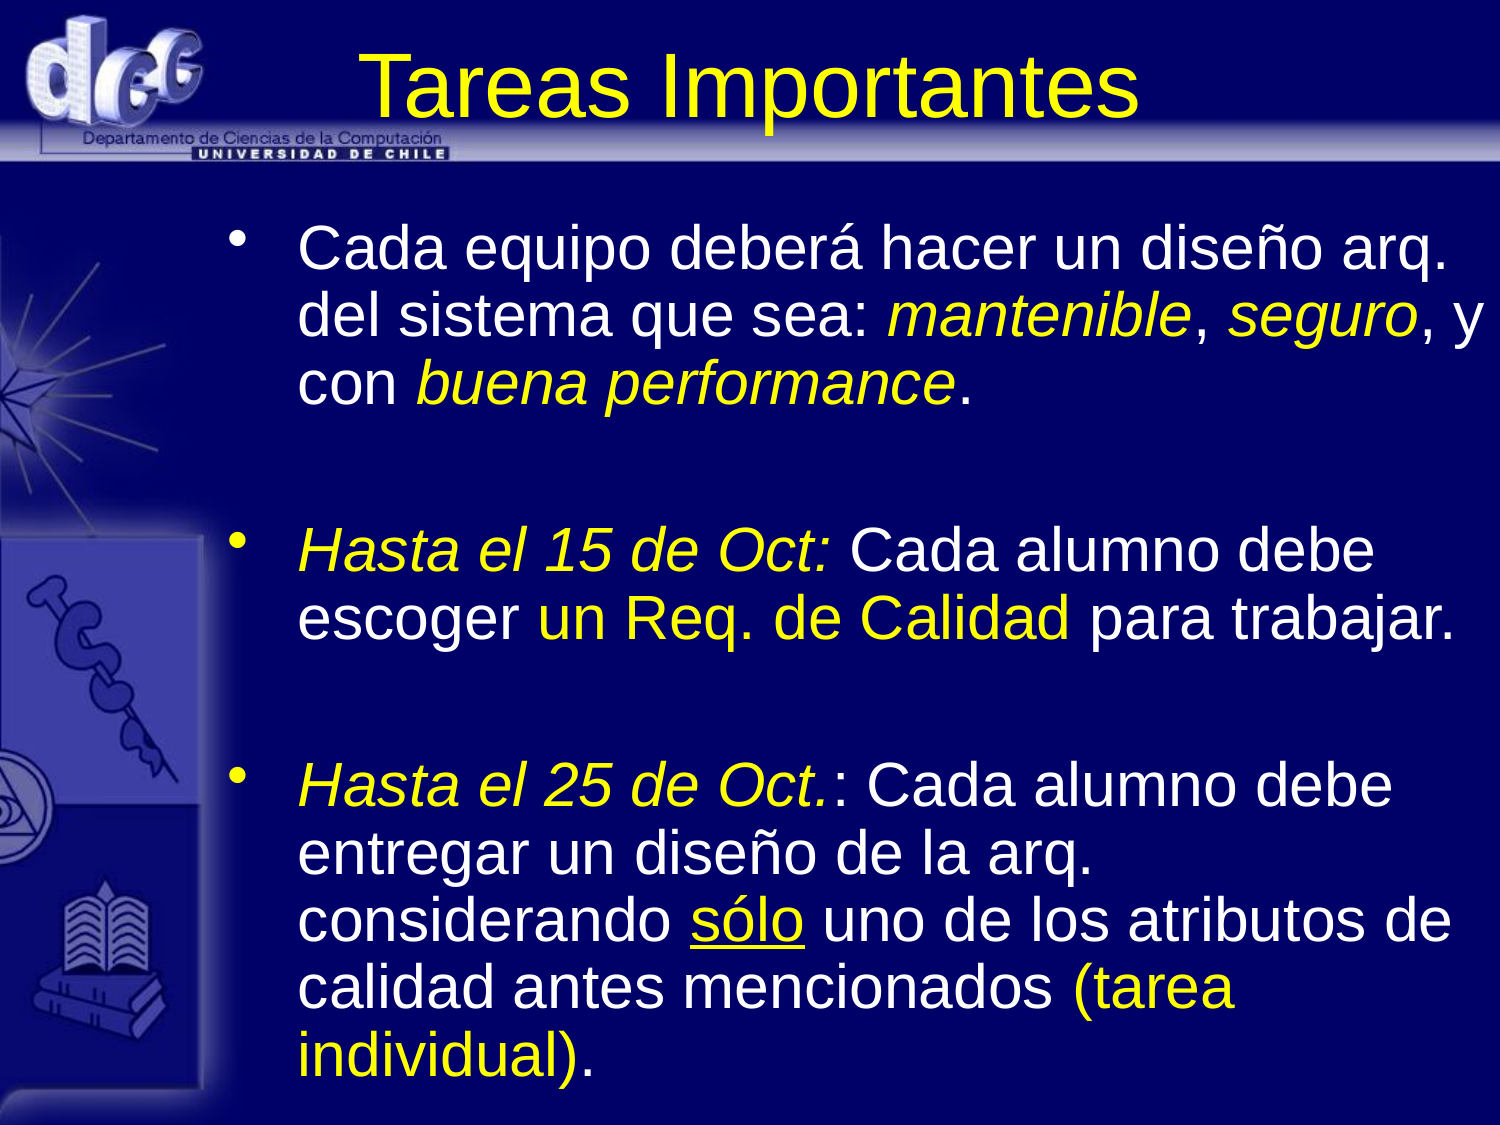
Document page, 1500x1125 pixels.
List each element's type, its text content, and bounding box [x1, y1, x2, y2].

title Tareas Importantes [112, 0, 1388, 163]
picture [0, 0, 1500, 1125]
list Cada equipo deberá hacer un diseño arq. del sistema que sea: mantenible, seguro, y con buena performance. Hasta el 15 de Oct: Cada alumno debe escoger un Req. de Calidad para trabajar. Hasta el 25 de Oct.: Cada alumno debe entregar un diseño de la arq. considerando sólo uno de los atributos de calidad antes mencionados (tarea individual). [182, 207, 1500, 1125]
